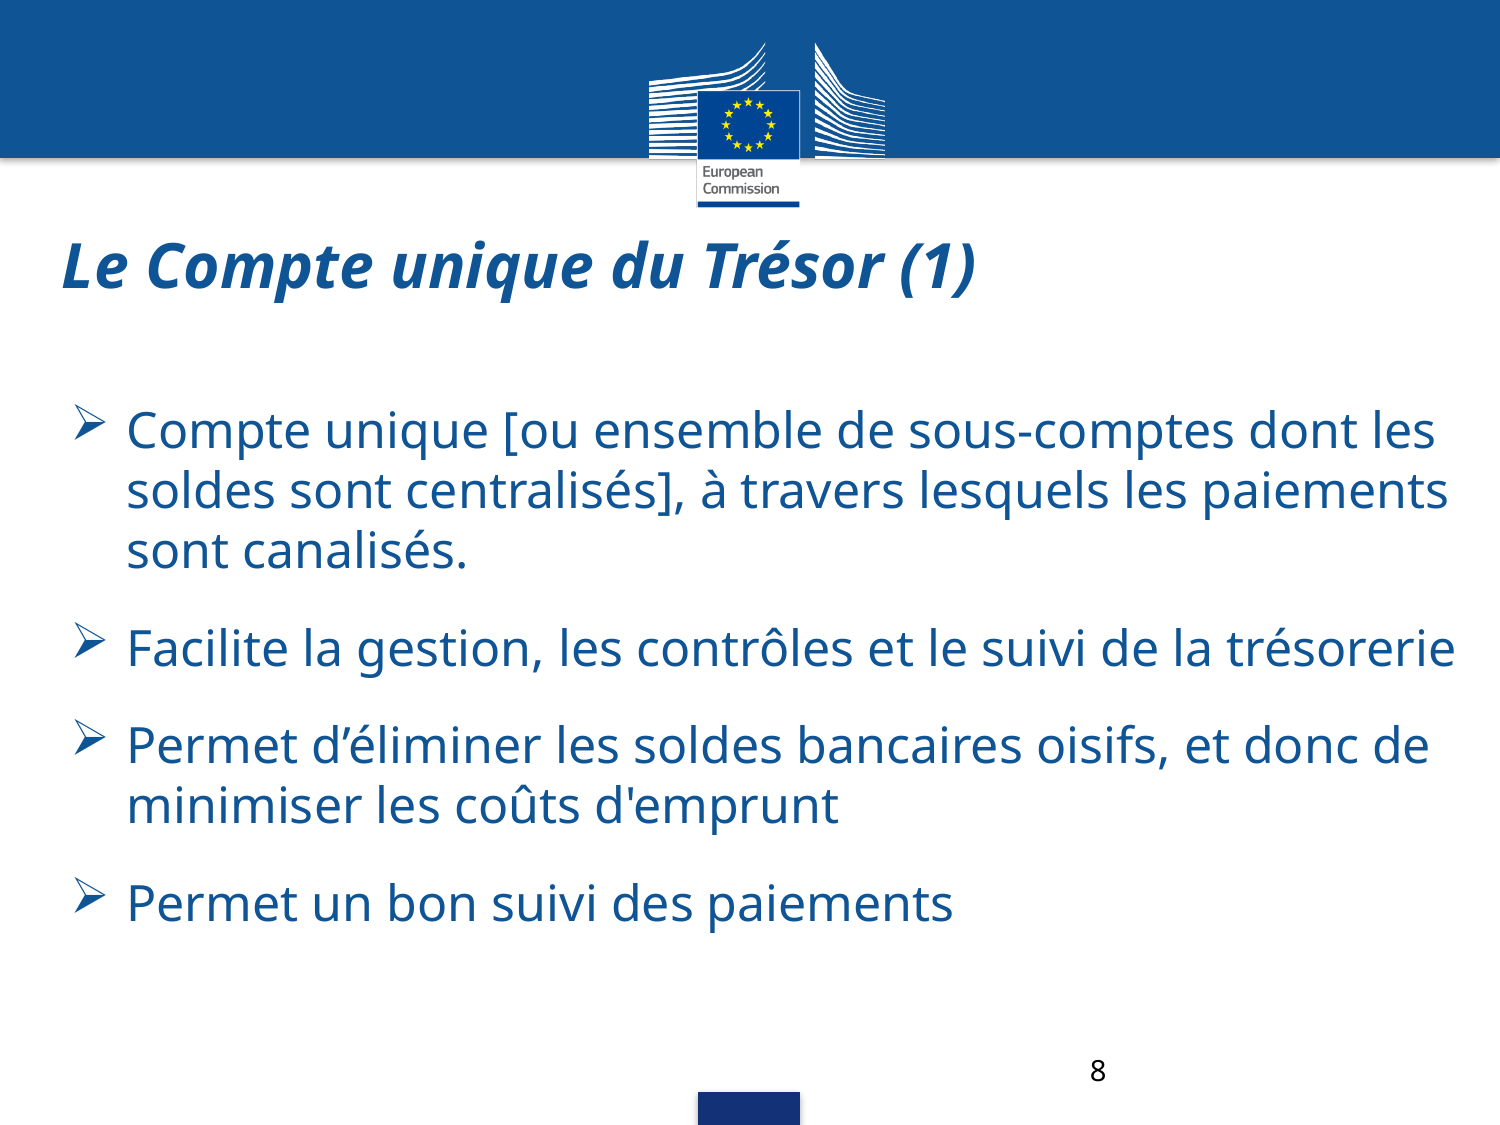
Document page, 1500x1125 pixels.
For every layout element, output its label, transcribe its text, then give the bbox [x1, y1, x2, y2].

slide_number 8 [1074, 1070, 1426, 1101]
title Le Compte unique du Trésor (1) [46, 116, 1384, 411]
list Compte unique [ou ensemble de sous-comptes dont les soldes sont centralisés], à travers lesquels les paiements sont canalisés. Facilite la gestion, les contrôles et le suivi de la trésorerie Permet d’éliminer les soldes bancaires oisifs, et donc de minimiser les coûts d'emprunt Permet un bon suivi des paiements [55, 316, 1500, 1070]
picture [649, 42, 885, 116]
